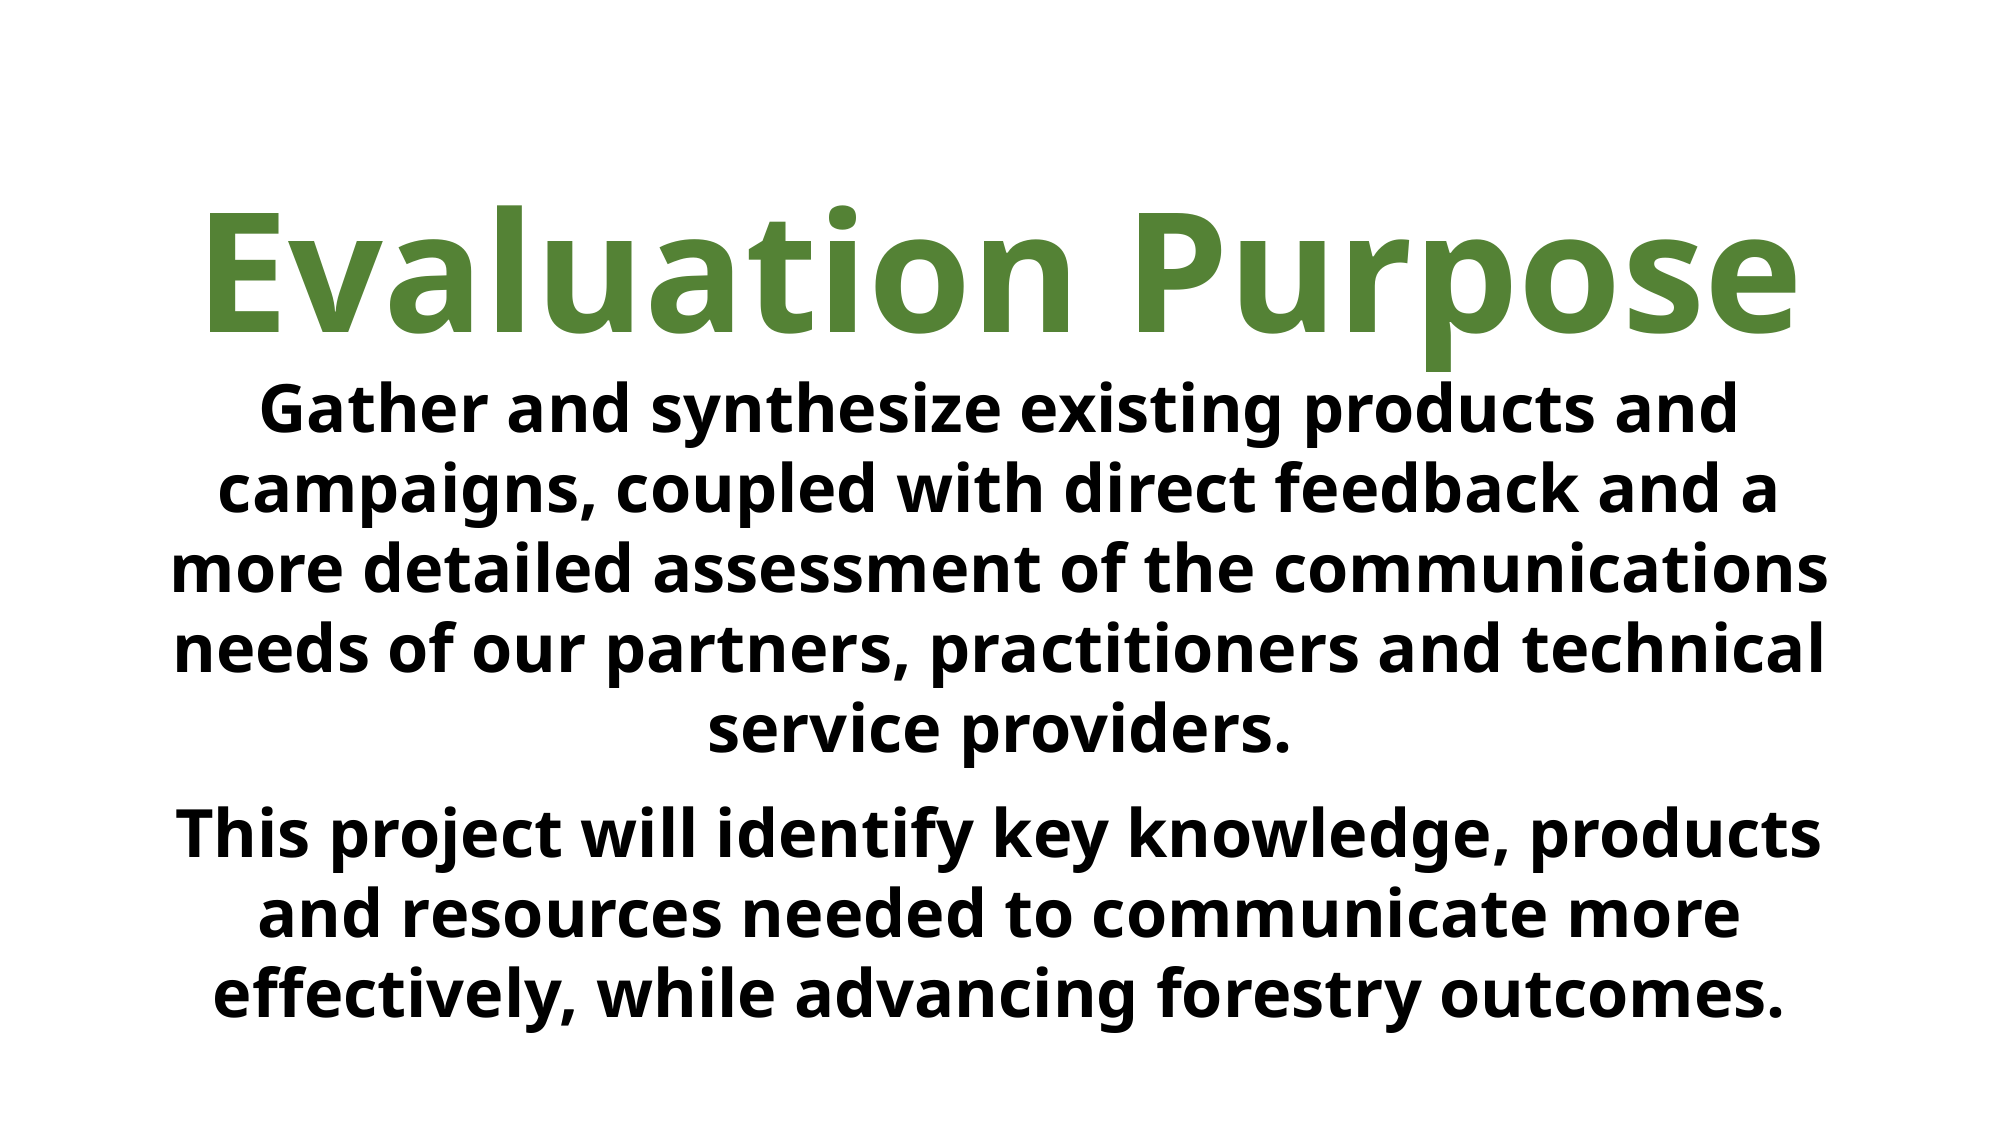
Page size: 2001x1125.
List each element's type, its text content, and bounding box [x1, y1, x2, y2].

text_box Evaluation Purpose Gather and synthesize existing products and campaigns, coupled with direct feedback and a more detailed assessment of the communications needs of our partners, practitioners and technical service providers. This project will identify key knowledge, products and resources needed to communicate more effectively, while advancing forestry outcomes. [108, 158, 1892, 1038]
